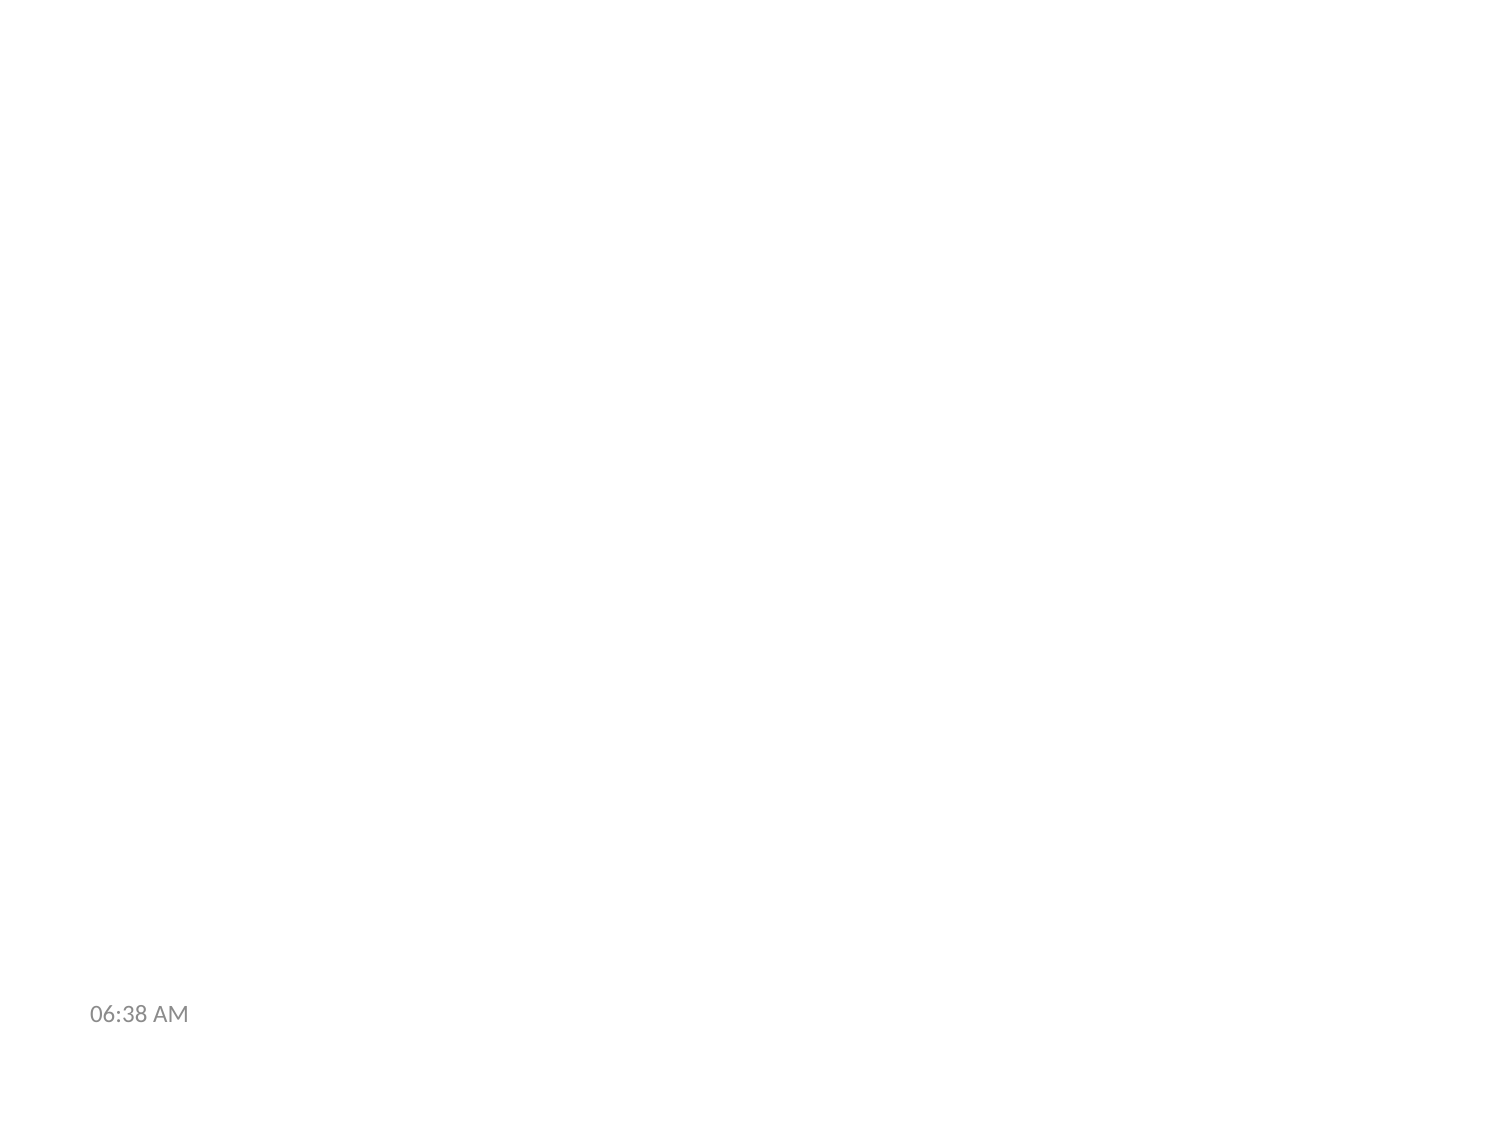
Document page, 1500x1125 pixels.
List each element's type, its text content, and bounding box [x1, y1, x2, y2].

text_box 3:35 PM [75, 982, 425, 1043]
